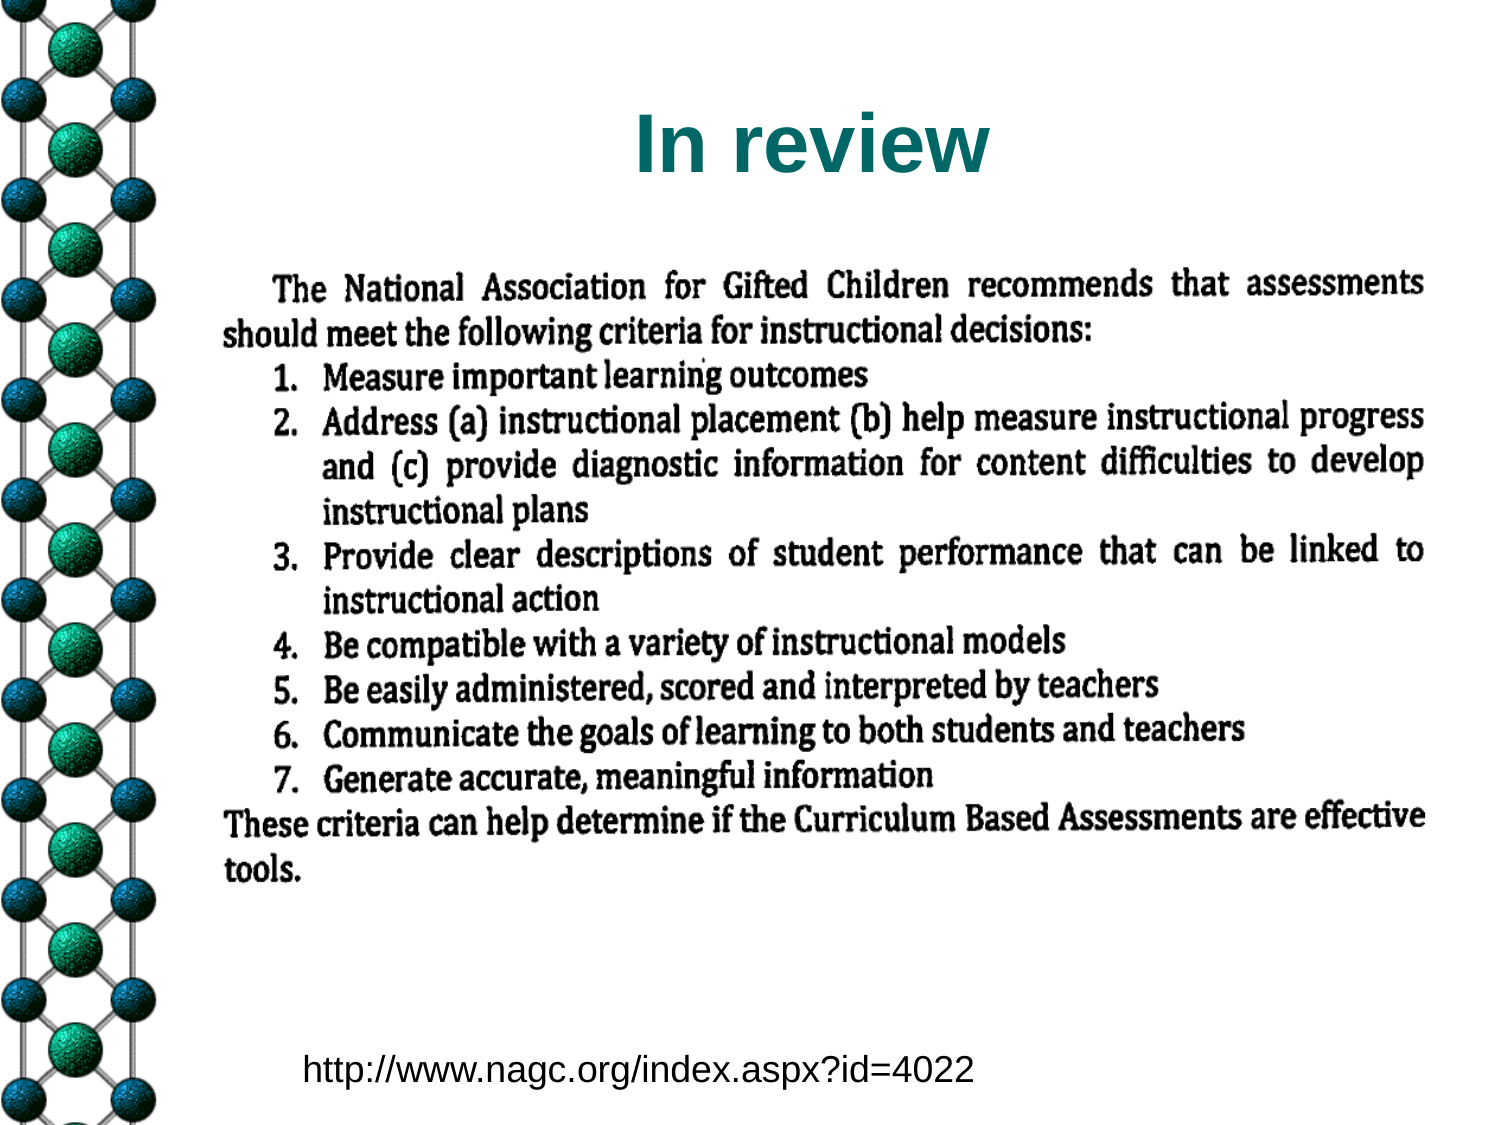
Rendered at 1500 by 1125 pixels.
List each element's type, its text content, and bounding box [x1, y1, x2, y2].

picture [0, 0, 1500, 1125]
text_box http://www.nagc.org/index.aspx?id=4022 [287, 1037, 1163, 1098]
title In review [199, 44, 1426, 233]
